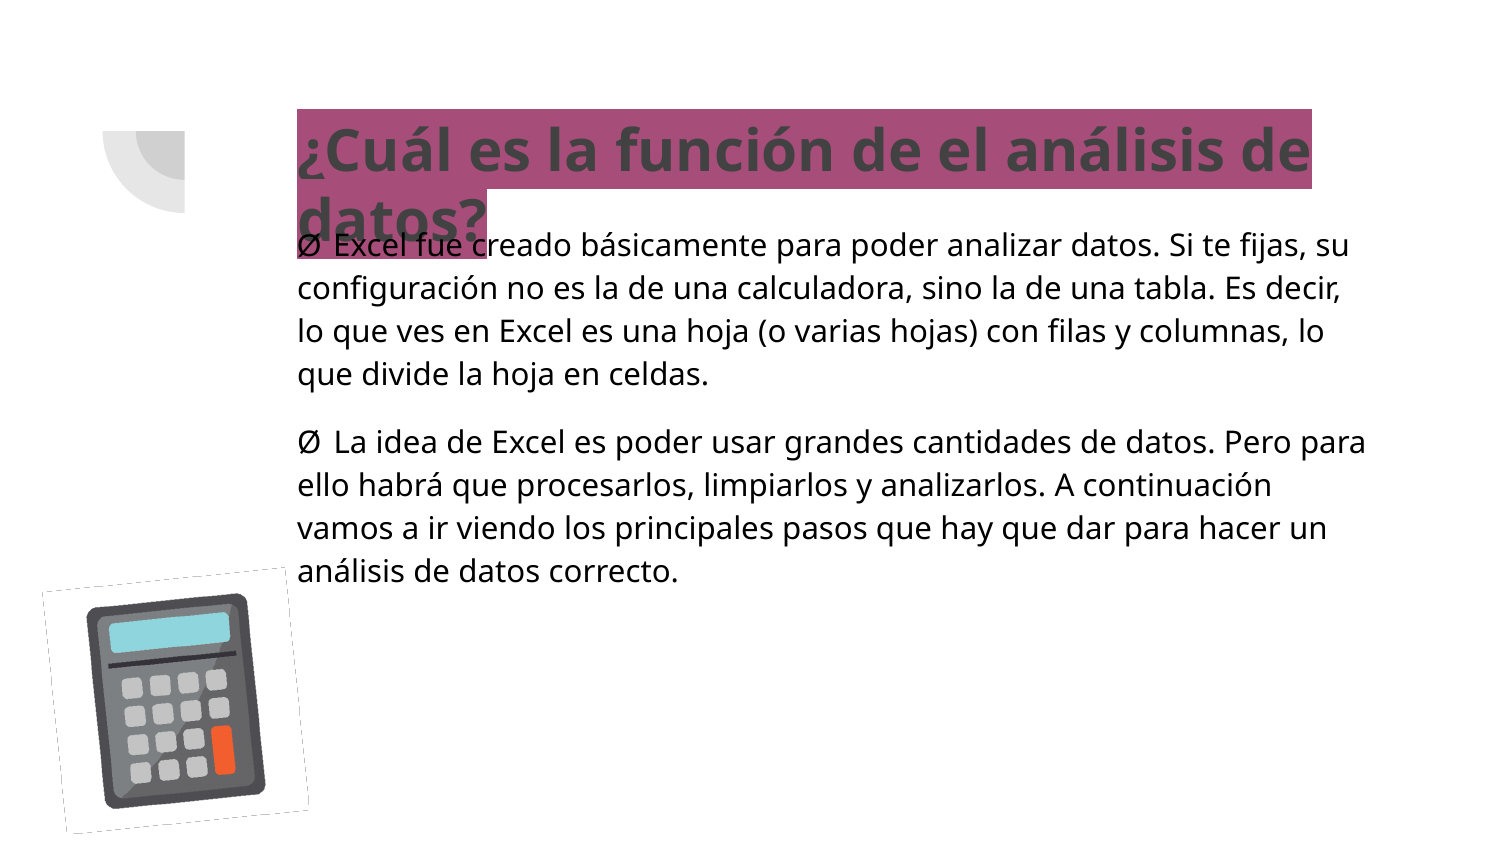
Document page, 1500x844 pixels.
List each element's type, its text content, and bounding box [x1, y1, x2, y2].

list Ø Excel fue creado básicamente para poder analizar datos. Si te fijas, su configuración no es la de una calculadora, sino la de una tabla. Es decir, lo que ves en Excel es una hoja (o varias hojas) con filas y columnas, lo que divide la hoja en celdas. Ø La idea de Excel es poder usar grandes cantidades de datos. Pero para ello habrá que procesarlos, limpiarlos y analizarlos. A continuación vamos a ir viendo los principales pasos que hay que dar para hacer un análisis de datos correcto. [282, 204, 1386, 622]
picture [43, 568, 309, 834]
title ¿Cuál es la función de el análisis de datos? [282, 98, 1500, 263]
